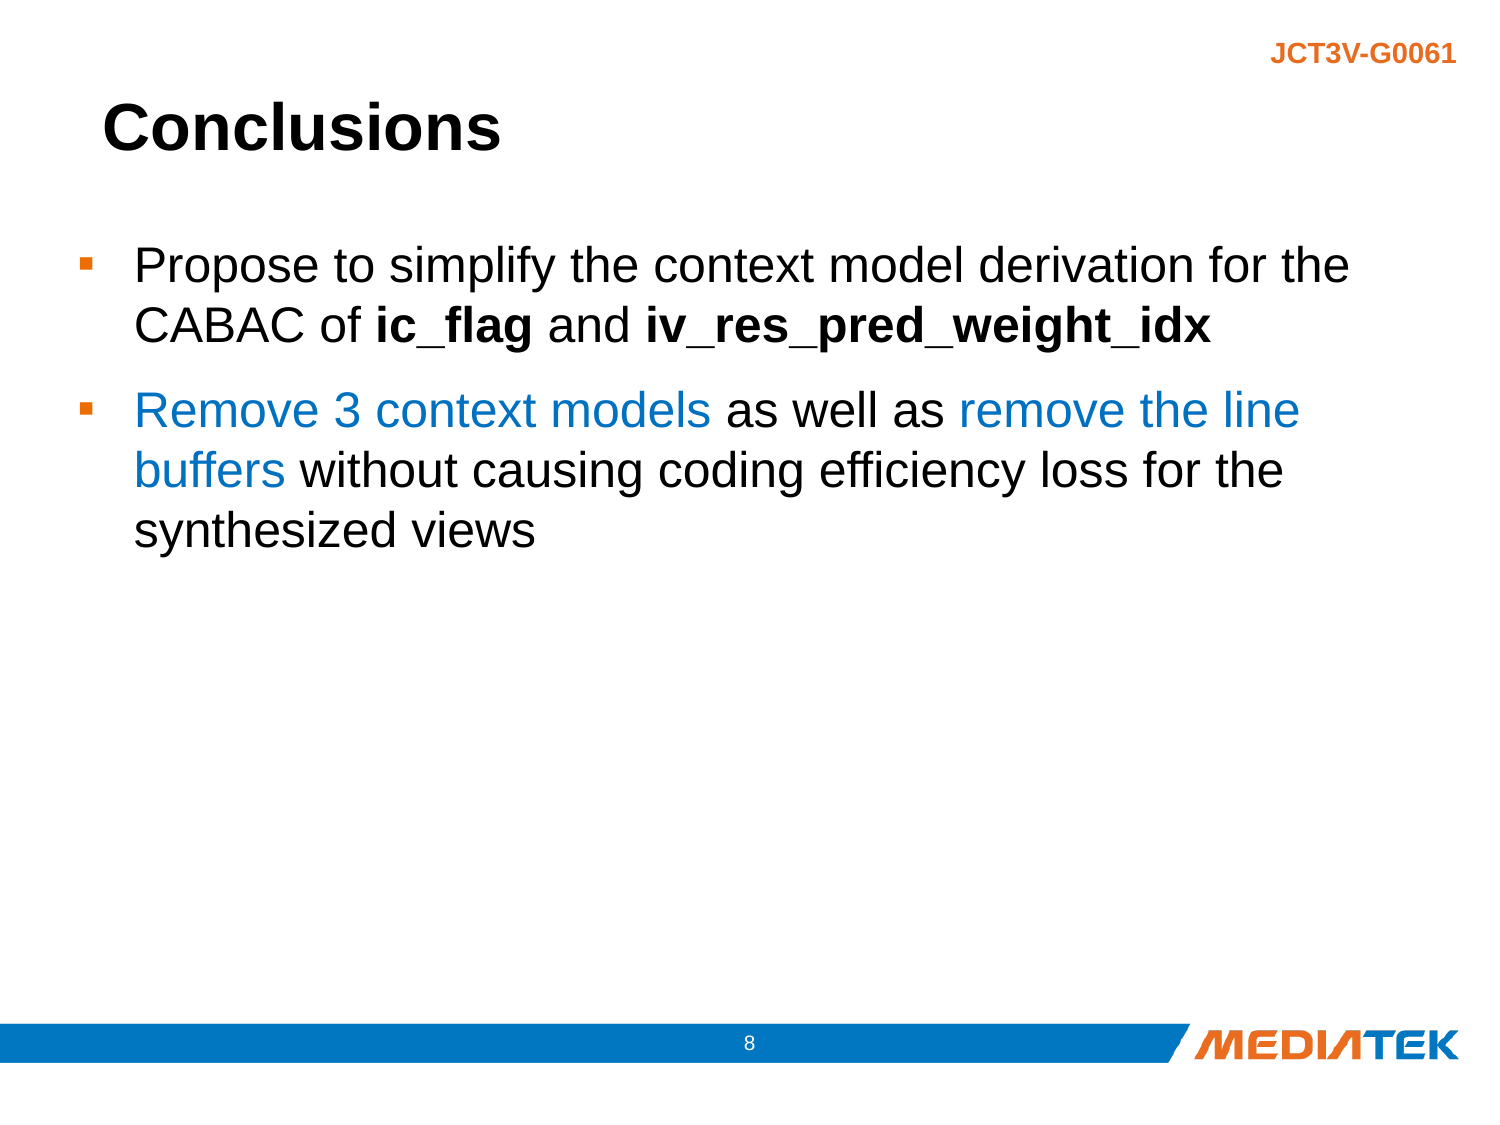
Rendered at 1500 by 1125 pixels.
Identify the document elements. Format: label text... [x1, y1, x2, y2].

picture [789, 1023, 1459, 1063]
list Propose to simplify the context model derivation for the CABAC of ic_flag and iv_res_pred_weight_idx Remove 3 context models as well as remove the line buffers without causing coding efficiency loss for the synthesized views [62, 224, 1424, 1051]
slide_number 7 [711, 1022, 789, 1090]
title Conclusions [87, 46, 1410, 201]
picture [0, 1023, 711, 1063]
